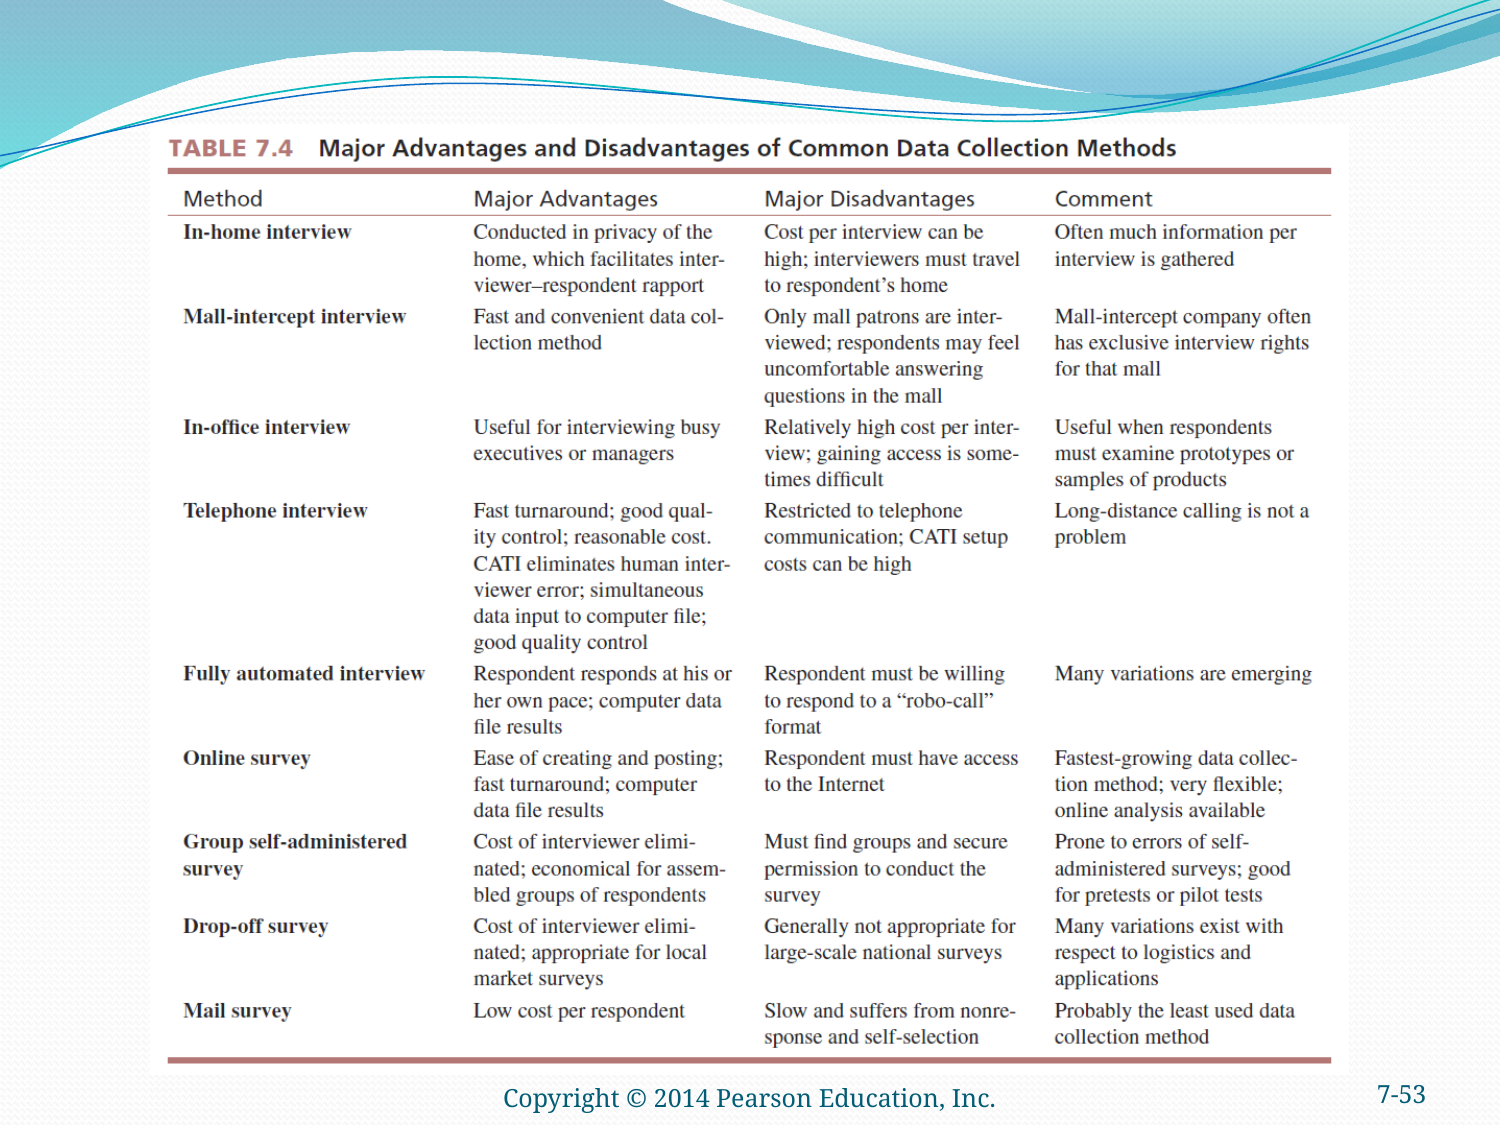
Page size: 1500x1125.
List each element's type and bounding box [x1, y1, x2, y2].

picture [149, 124, 1349, 1076]
